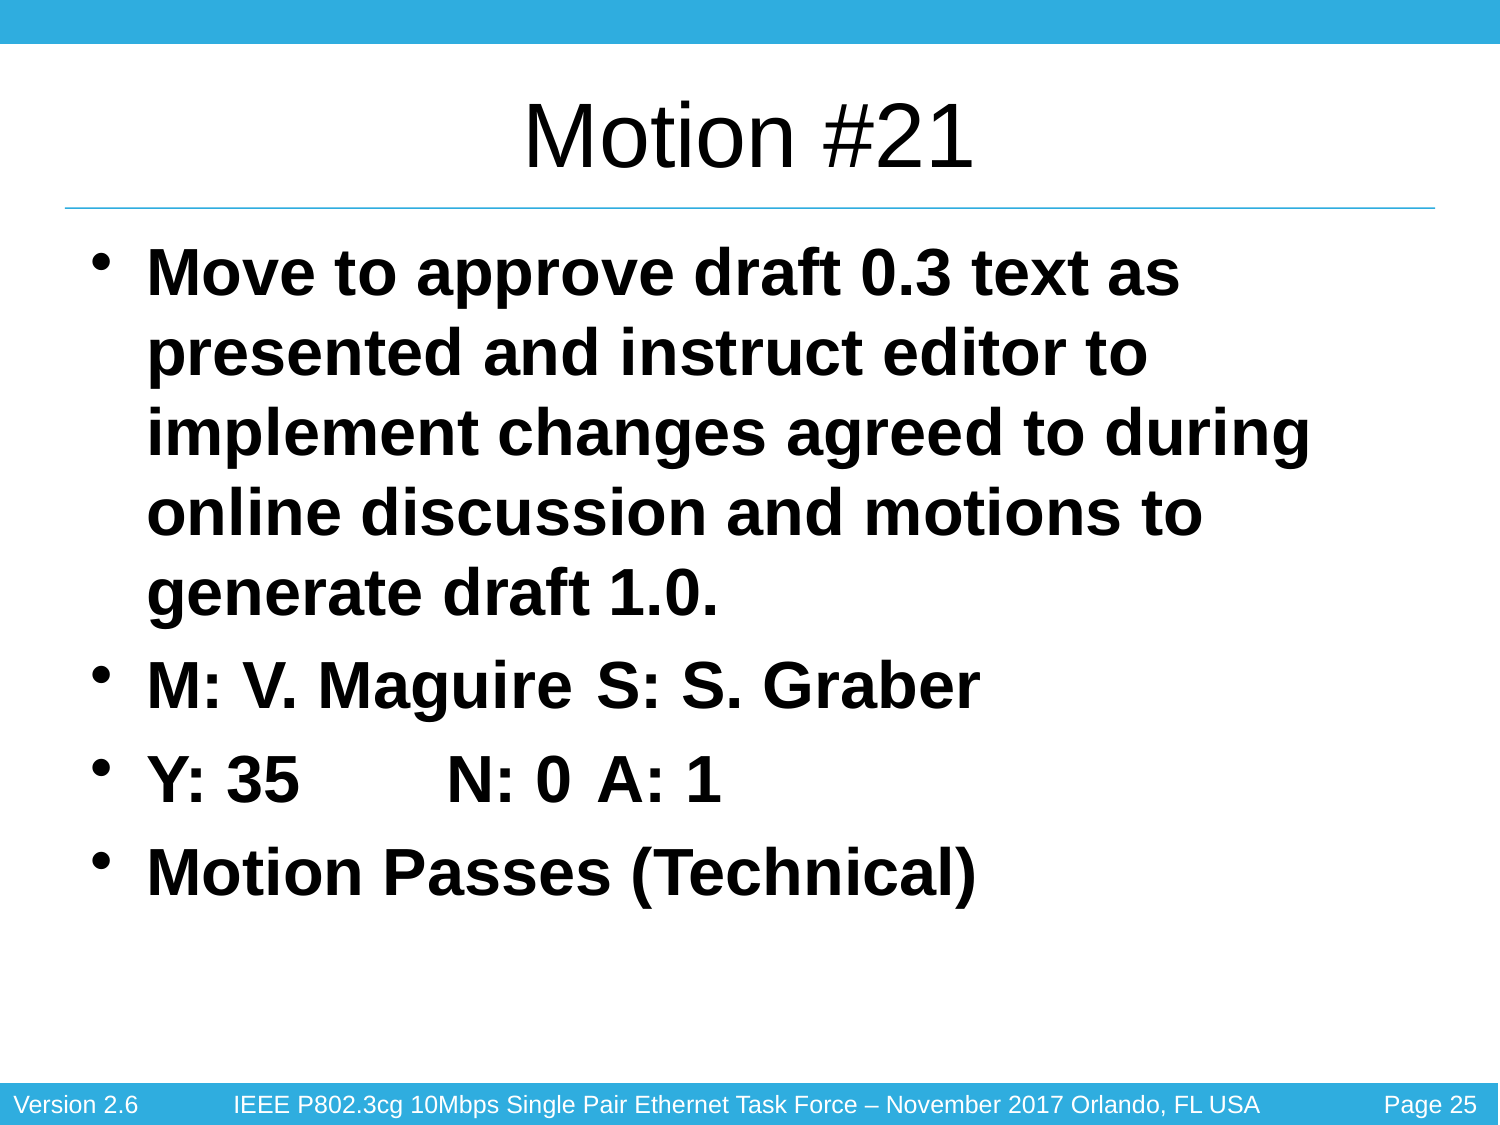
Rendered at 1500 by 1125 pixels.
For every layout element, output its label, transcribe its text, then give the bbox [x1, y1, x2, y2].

list Move to approve draft 0.3 text as presented and instruct editor to implement changes agreed to during online discussion and motions to generate draft 1.0. M: V. Maguire S: S. Graber Y: 35 N: 0 A: 1 Motion Passes (Technical) [74, 221, 1426, 965]
title Motion #21 [74, 66, 1426, 197]
